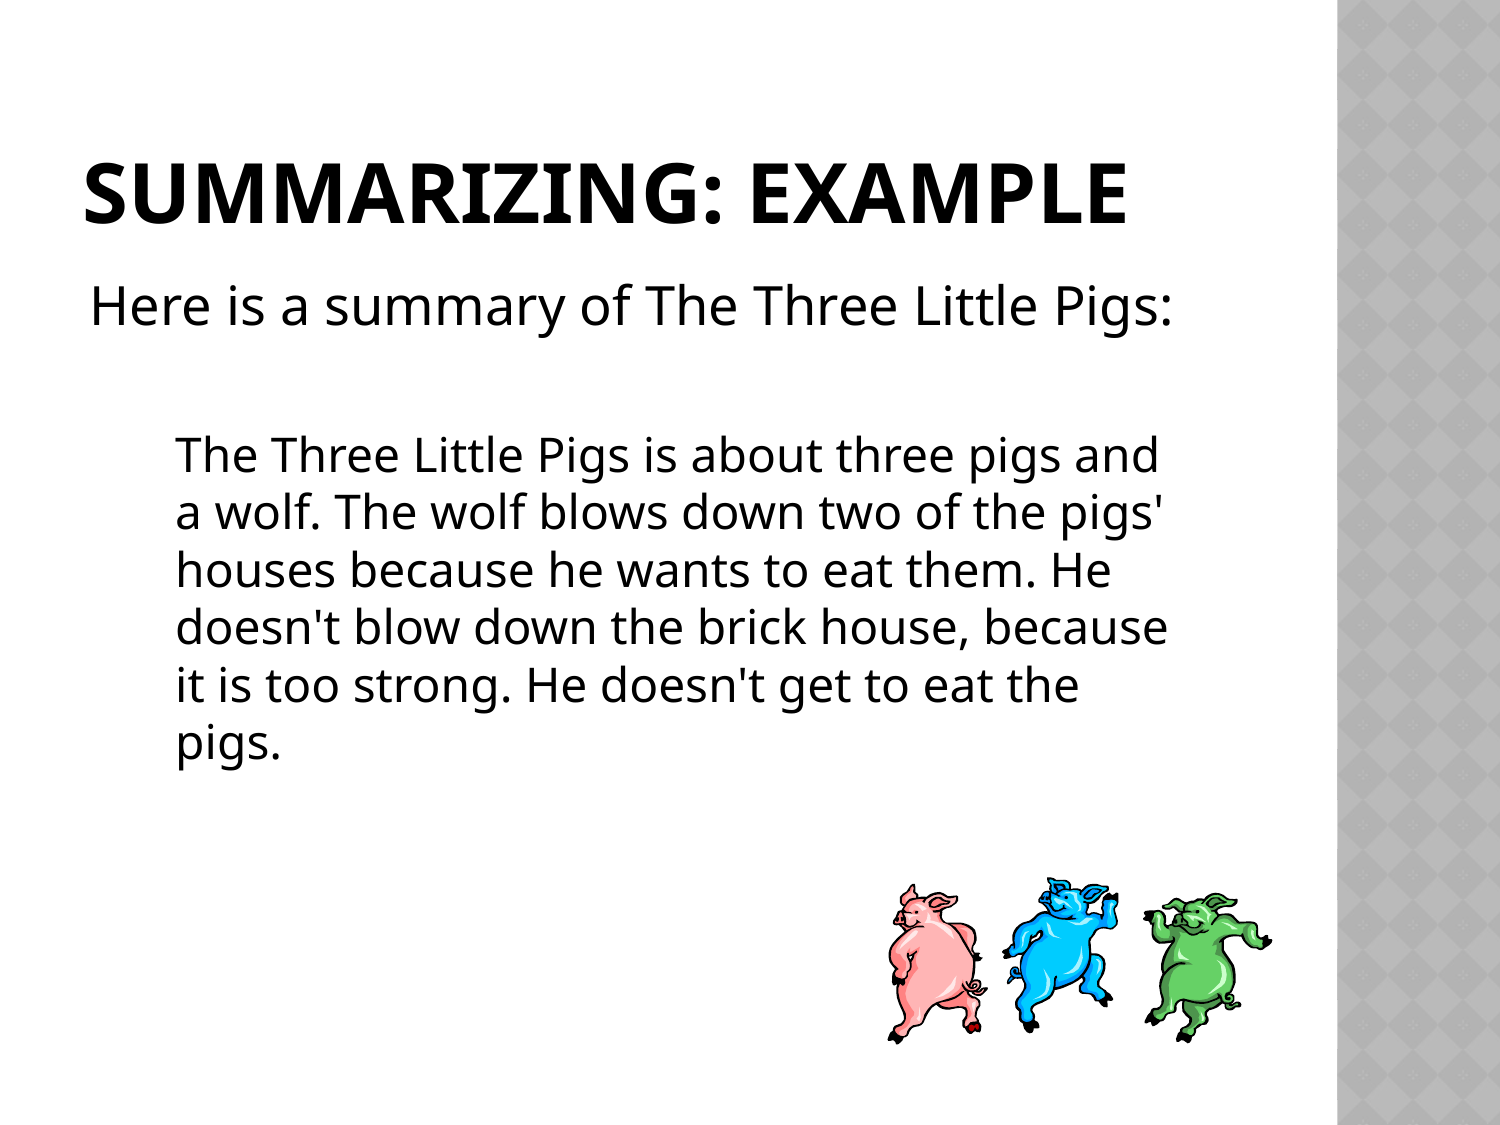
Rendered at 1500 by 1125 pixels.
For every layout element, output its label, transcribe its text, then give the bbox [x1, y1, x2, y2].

list Here is a summary of The Three Little Pigs: The Three Little Pigs is about three pigs and a wolf. The wolf blows down two of the pigs' houses because he wants to eat them. He doesn't blow down the brick house, because it is too strong. He doesn't get to eat the pigs. [75, 264, 1213, 1059]
title Summarizing: Example [75, 52, 1263, 240]
picture [886, 874, 1276, 1047]
